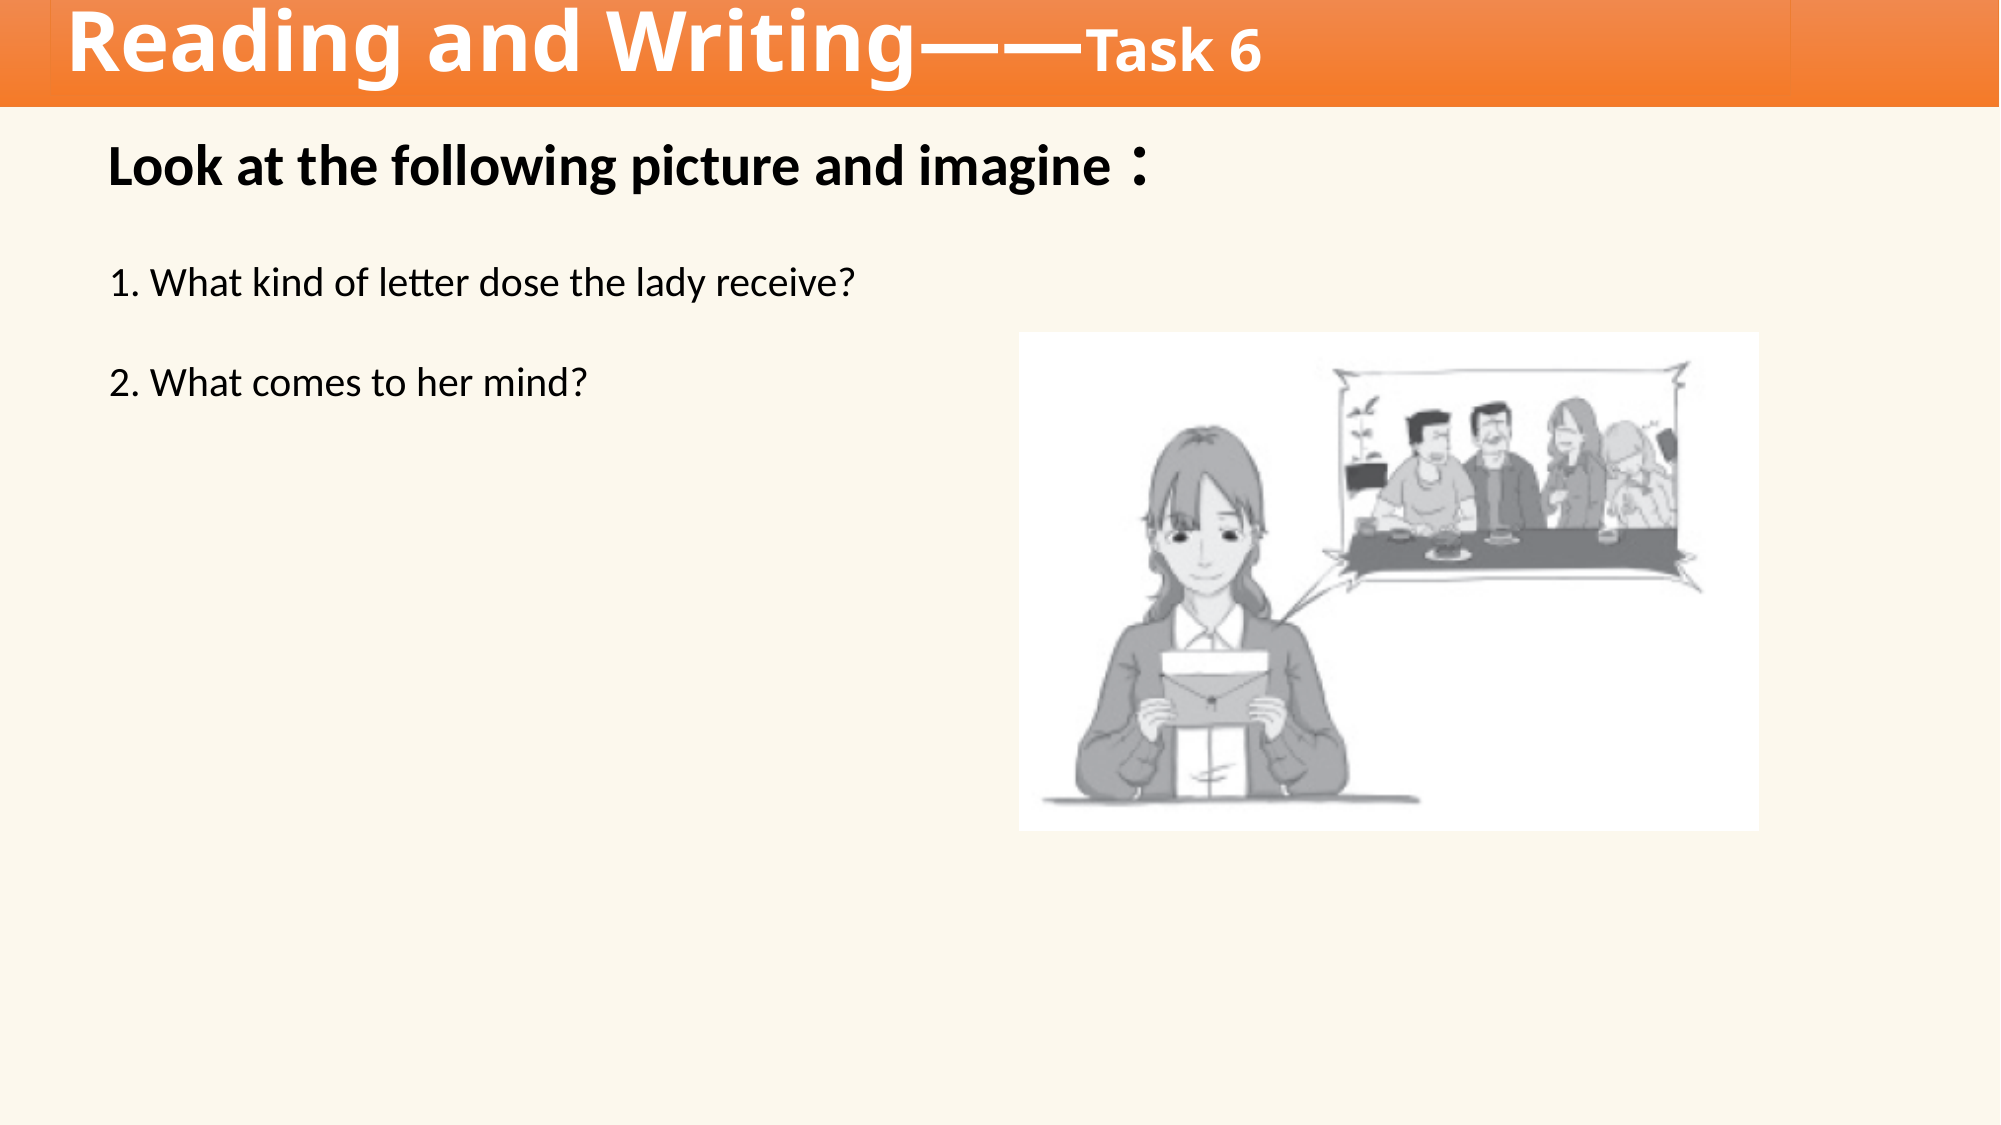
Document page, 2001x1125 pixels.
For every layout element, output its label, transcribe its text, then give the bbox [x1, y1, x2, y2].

text_box 1. What kind of letter dose the lady receive? 2. What comes to her mind? [94, 247, 986, 475]
text_box Look at the following picture and imagine： [93, 127, 1901, 206]
picture [1019, 332, 1759, 831]
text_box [0, 0, 1999, 107]
